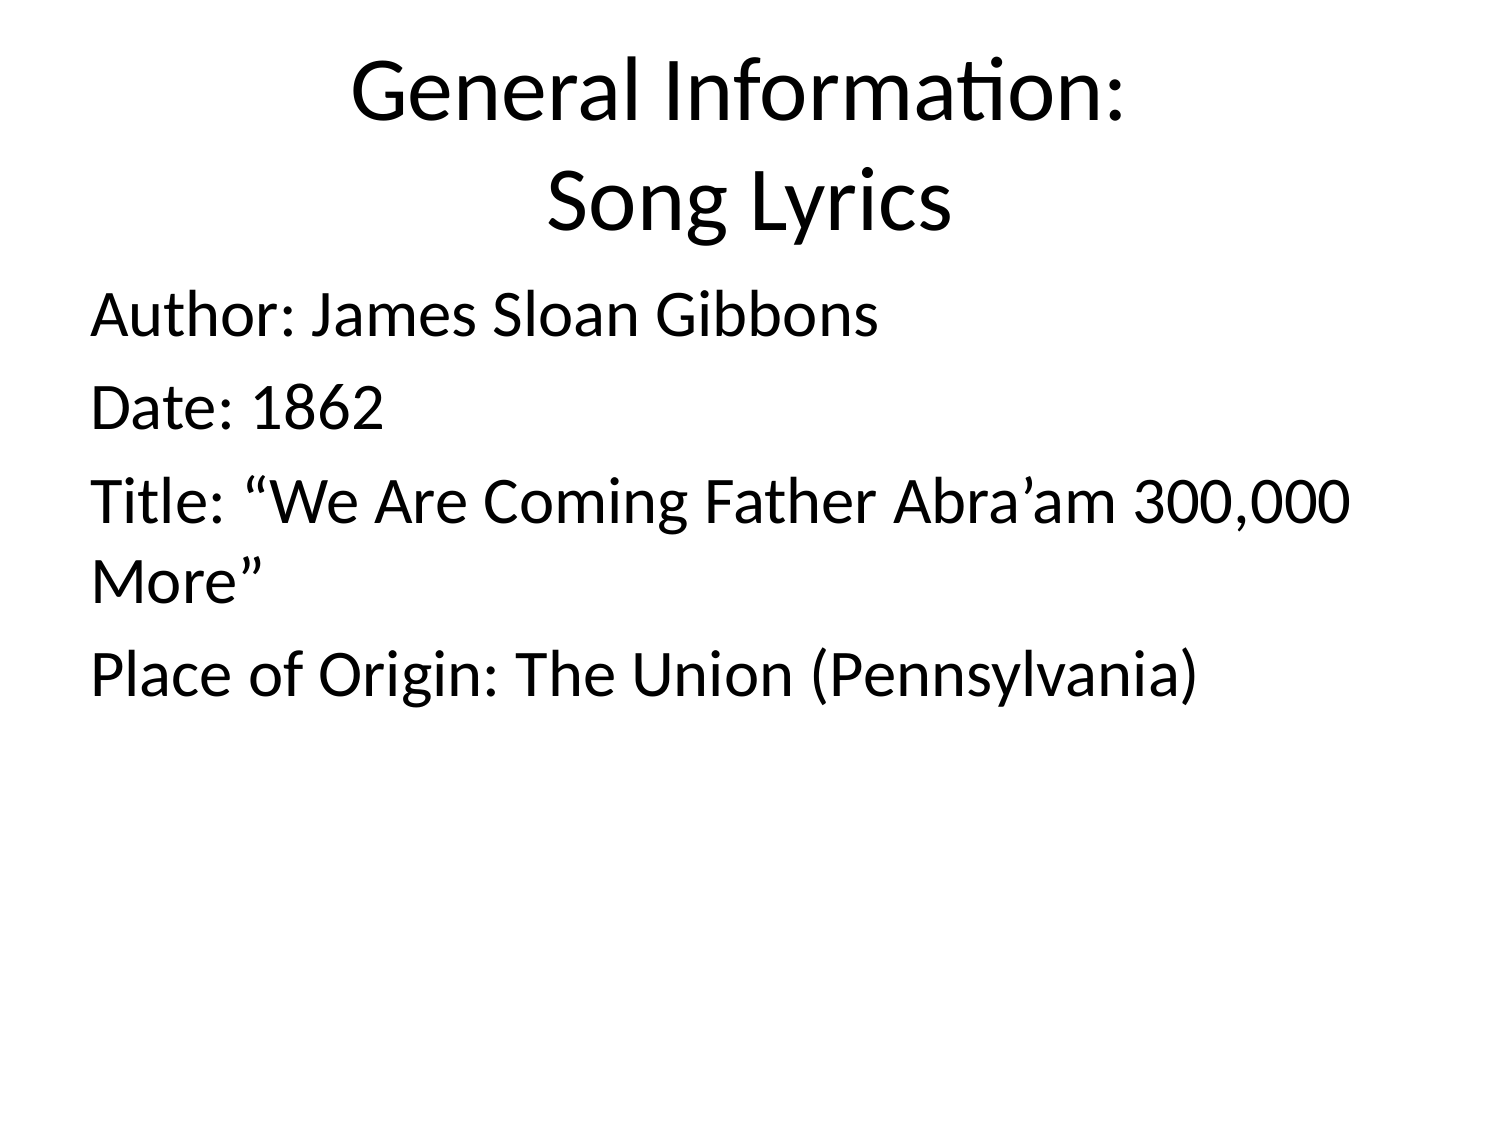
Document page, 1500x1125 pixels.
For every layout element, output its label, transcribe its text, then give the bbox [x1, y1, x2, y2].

list Author: James Sloan Gibbons Date: 1862 Title: “We Are Coming Father Abra’am 300,000 More” Place of Origin: The Union (Pennsylvania) [75, 262, 1425, 1005]
title General Information: Song Lyrics [75, 45, 1425, 233]
